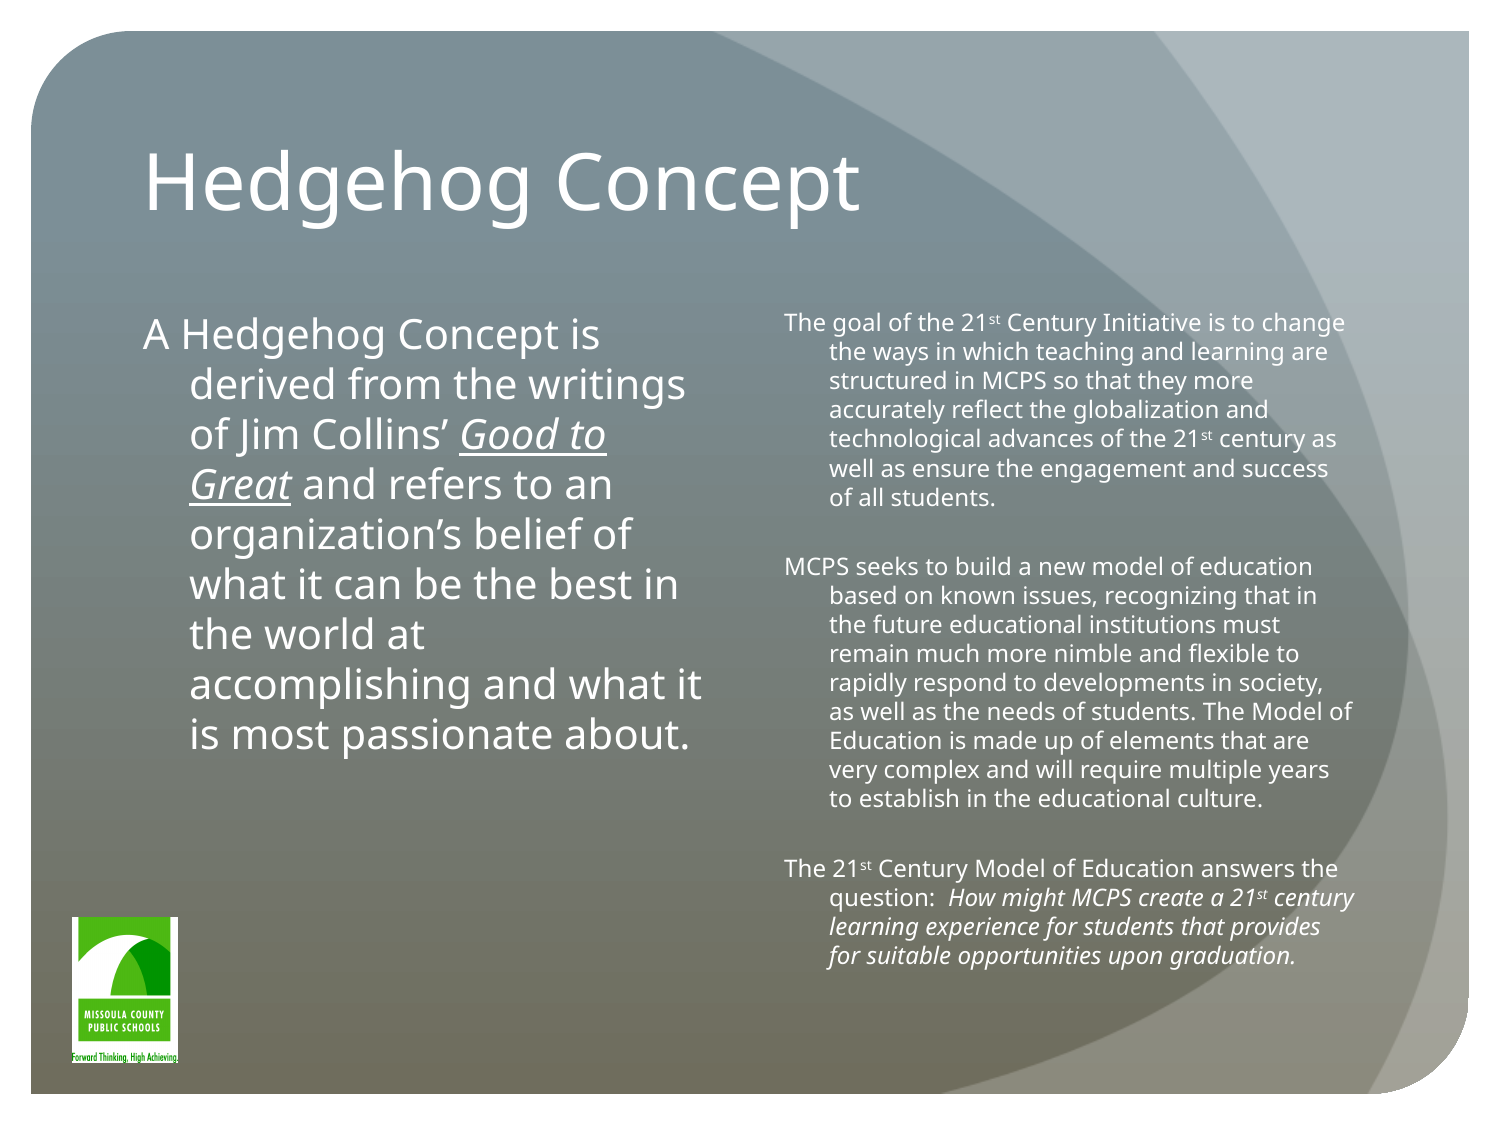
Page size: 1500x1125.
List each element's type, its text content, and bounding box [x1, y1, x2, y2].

list The goal of the 21st Century Initiative is to change the ways in which teaching and learning are structured in MCPS so that they more accurately reflect the globalization and technological advances of the 21st century as well as ensure the engagement and success of all students. MCPS seeks to build a new model of education based on known issues, recognizing that in the future educational institutions must remain much more nimble and flexible to rapidly respond to developments in society, as well as the needs of students. The Model of Education is made up of elements that are very complex and will require multiple years to establish in the educational culture. The 21st Century Model of Education answers the question: How might MCPS create a 21st century learning experience for students that provides for suitable opportunities upon graduation. [769, 299, 1370, 993]
list A Hedgehog Concept is derived from the writings of Jim Collins’ Good to Great and refers to an organization’s belief of what it can be the best in the world at accomplishing and what it is most passionate about. [127, 299, 728, 993]
picture [24, 30, 1473, 1094]
title Hedgehog Concept [127, 62, 1372, 234]
